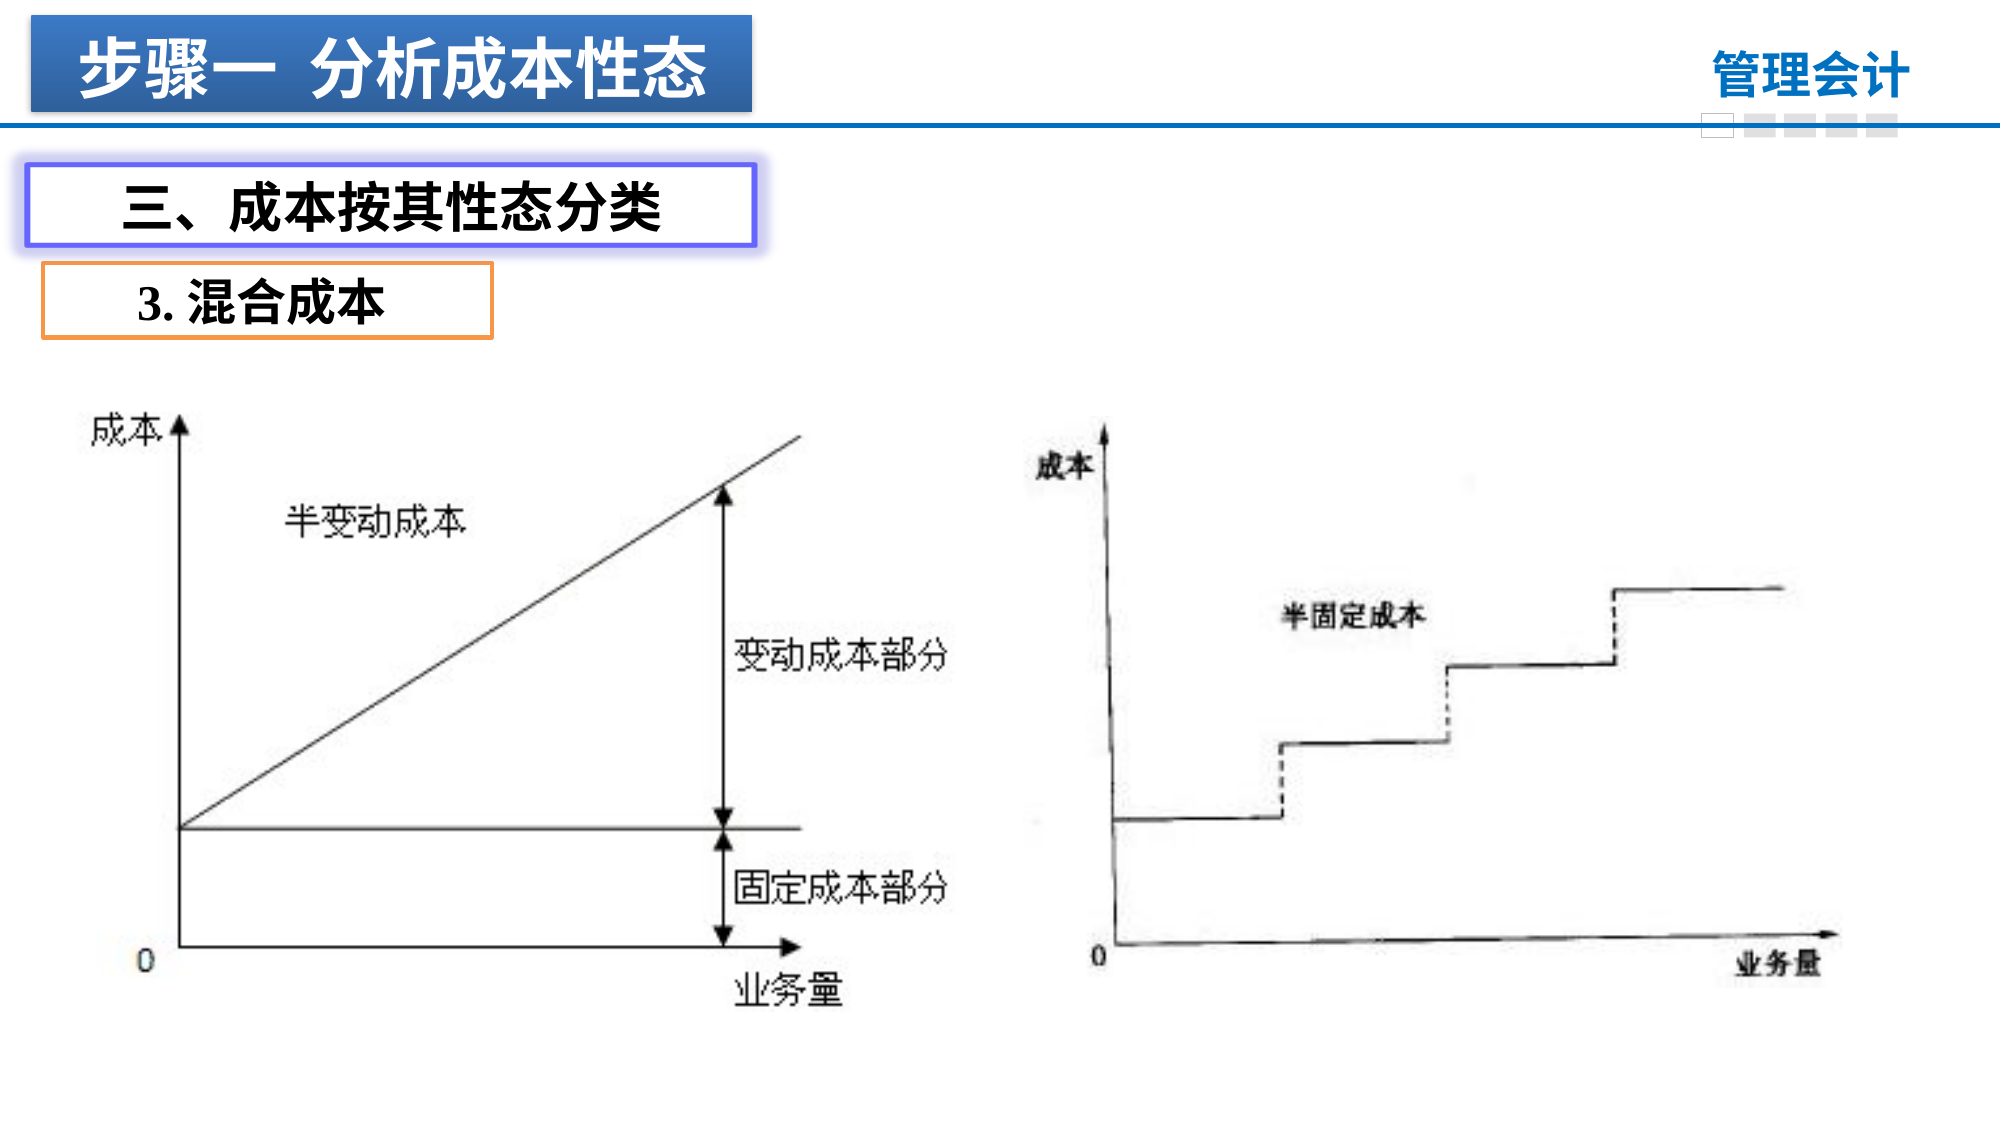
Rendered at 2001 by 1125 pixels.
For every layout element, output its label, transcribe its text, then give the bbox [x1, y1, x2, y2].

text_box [31, 14, 753, 117]
picture [56, 392, 1001, 1012]
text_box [0, 136, 788, 273]
text_box 3.混合成本 [41, 282, 494, 340]
picture [1023, 416, 1851, 988]
